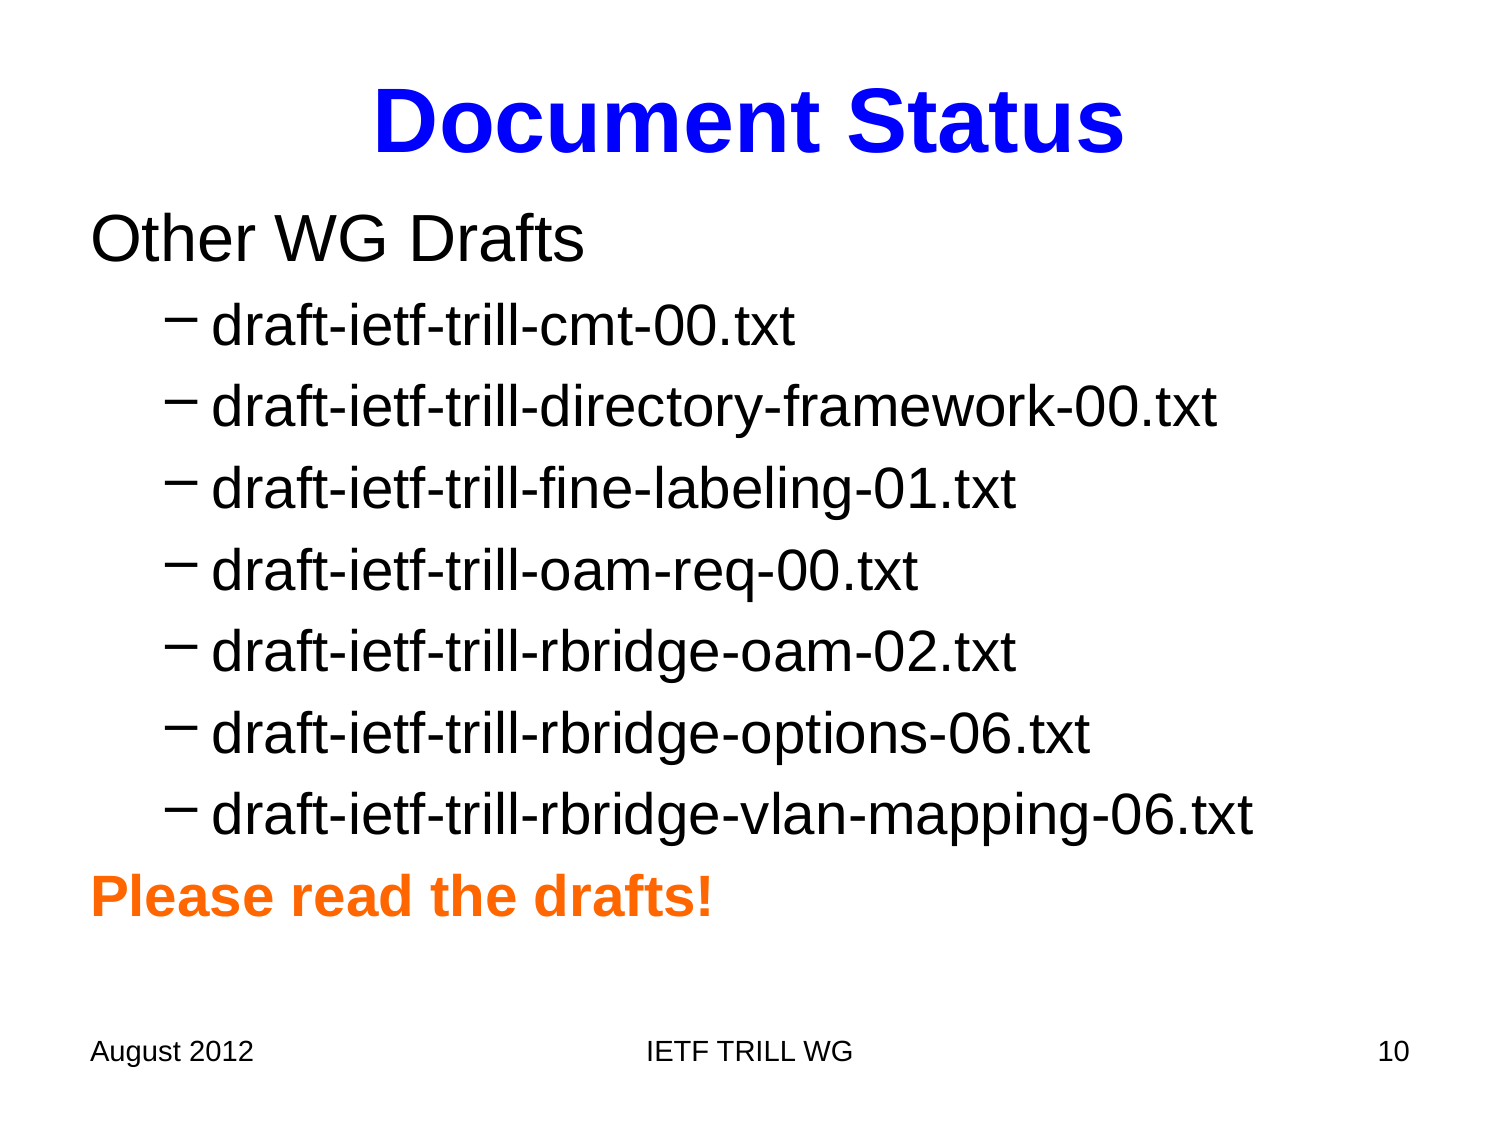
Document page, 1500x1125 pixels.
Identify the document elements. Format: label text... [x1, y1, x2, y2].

title Document Status [75, 45, 1425, 187]
list Other WG Drafts draft-ietf-trill-cmt-00.txt draft-ietf-trill-directory-framework-00.txt draft-ietf-trill-fine-labeling-01.txt draft-ietf-trill-oam-req-00.txt draft-ietf-trill-rbridge-oam-02.txt draft-ietf-trill-rbridge-options-06.txt draft-ietf-trill-rbridge-vlan-mapping-06.txt Please read the drafts! [75, 187, 1425, 1005]
slide_number 10 [1074, 1024, 1426, 1103]
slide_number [74, 1024, 426, 1103]
footer IETF TRILL WG [512, 1024, 988, 1103]
